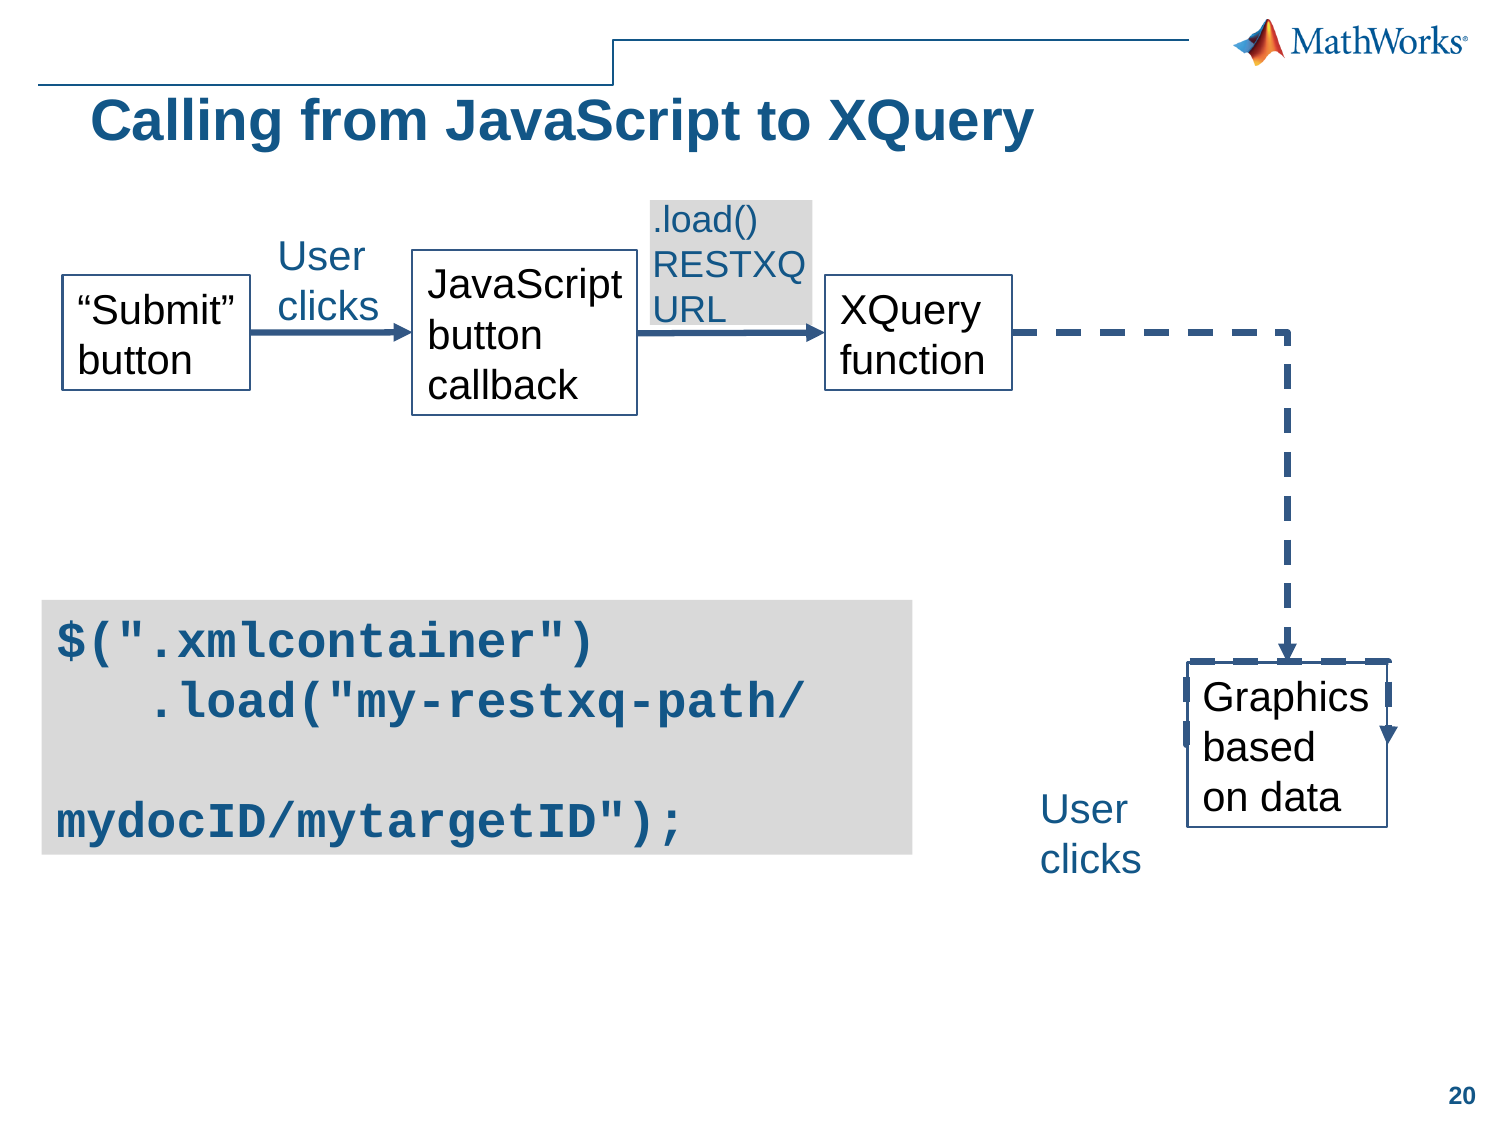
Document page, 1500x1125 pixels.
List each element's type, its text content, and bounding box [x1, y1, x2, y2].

text_box User clicks [1024, 774, 1169, 890]
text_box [1012, 332, 1288, 663]
title Calling from JavaScript to XQuery [75, 75, 1400, 238]
text_box .load() RESTXQ URL [637, 238, 850, 332]
picture [1226, 7, 1483, 78]
text_box “Submit” button [62, 275, 250, 390]
text_box $(".xmlcontainer") .load("my-restxq-path/ mydocID/mytargetID"); [41, 599, 913, 855]
text_box Graphics based on data [1187, 754, 1388, 828]
text_box XQuery function [825, 275, 1013, 390]
text_box User clicks [262, 221, 400, 329]
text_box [1187, 745, 1388, 749]
text_box JavaScript button callback [412, 249, 638, 415]
text_box Graphics based on data [1187, 662, 1388, 745]
